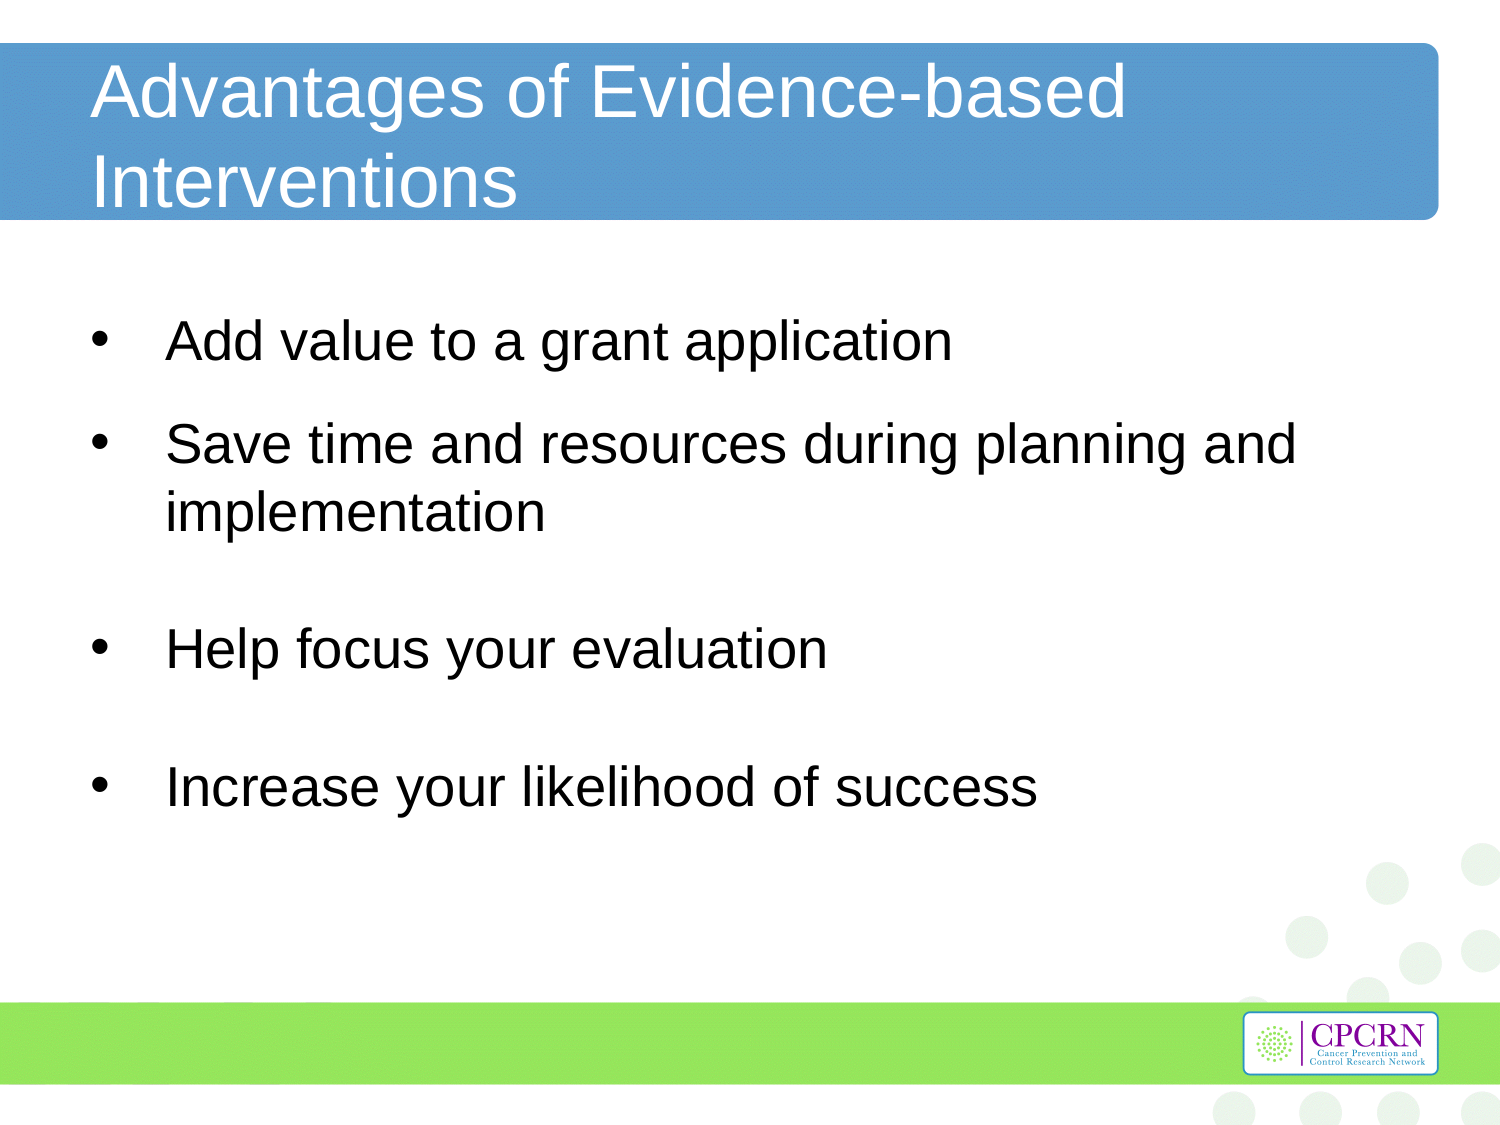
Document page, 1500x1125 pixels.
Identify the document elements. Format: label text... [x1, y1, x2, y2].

title Advantages of Evidence-based Interventions [75, 38, 1500, 226]
picture [0, 0, 1500, 1125]
list Add value to a grant application Save time and resources during planning and implementation Help focus your evaluation Increase your likelihood of success [75, 262, 1425, 1005]
